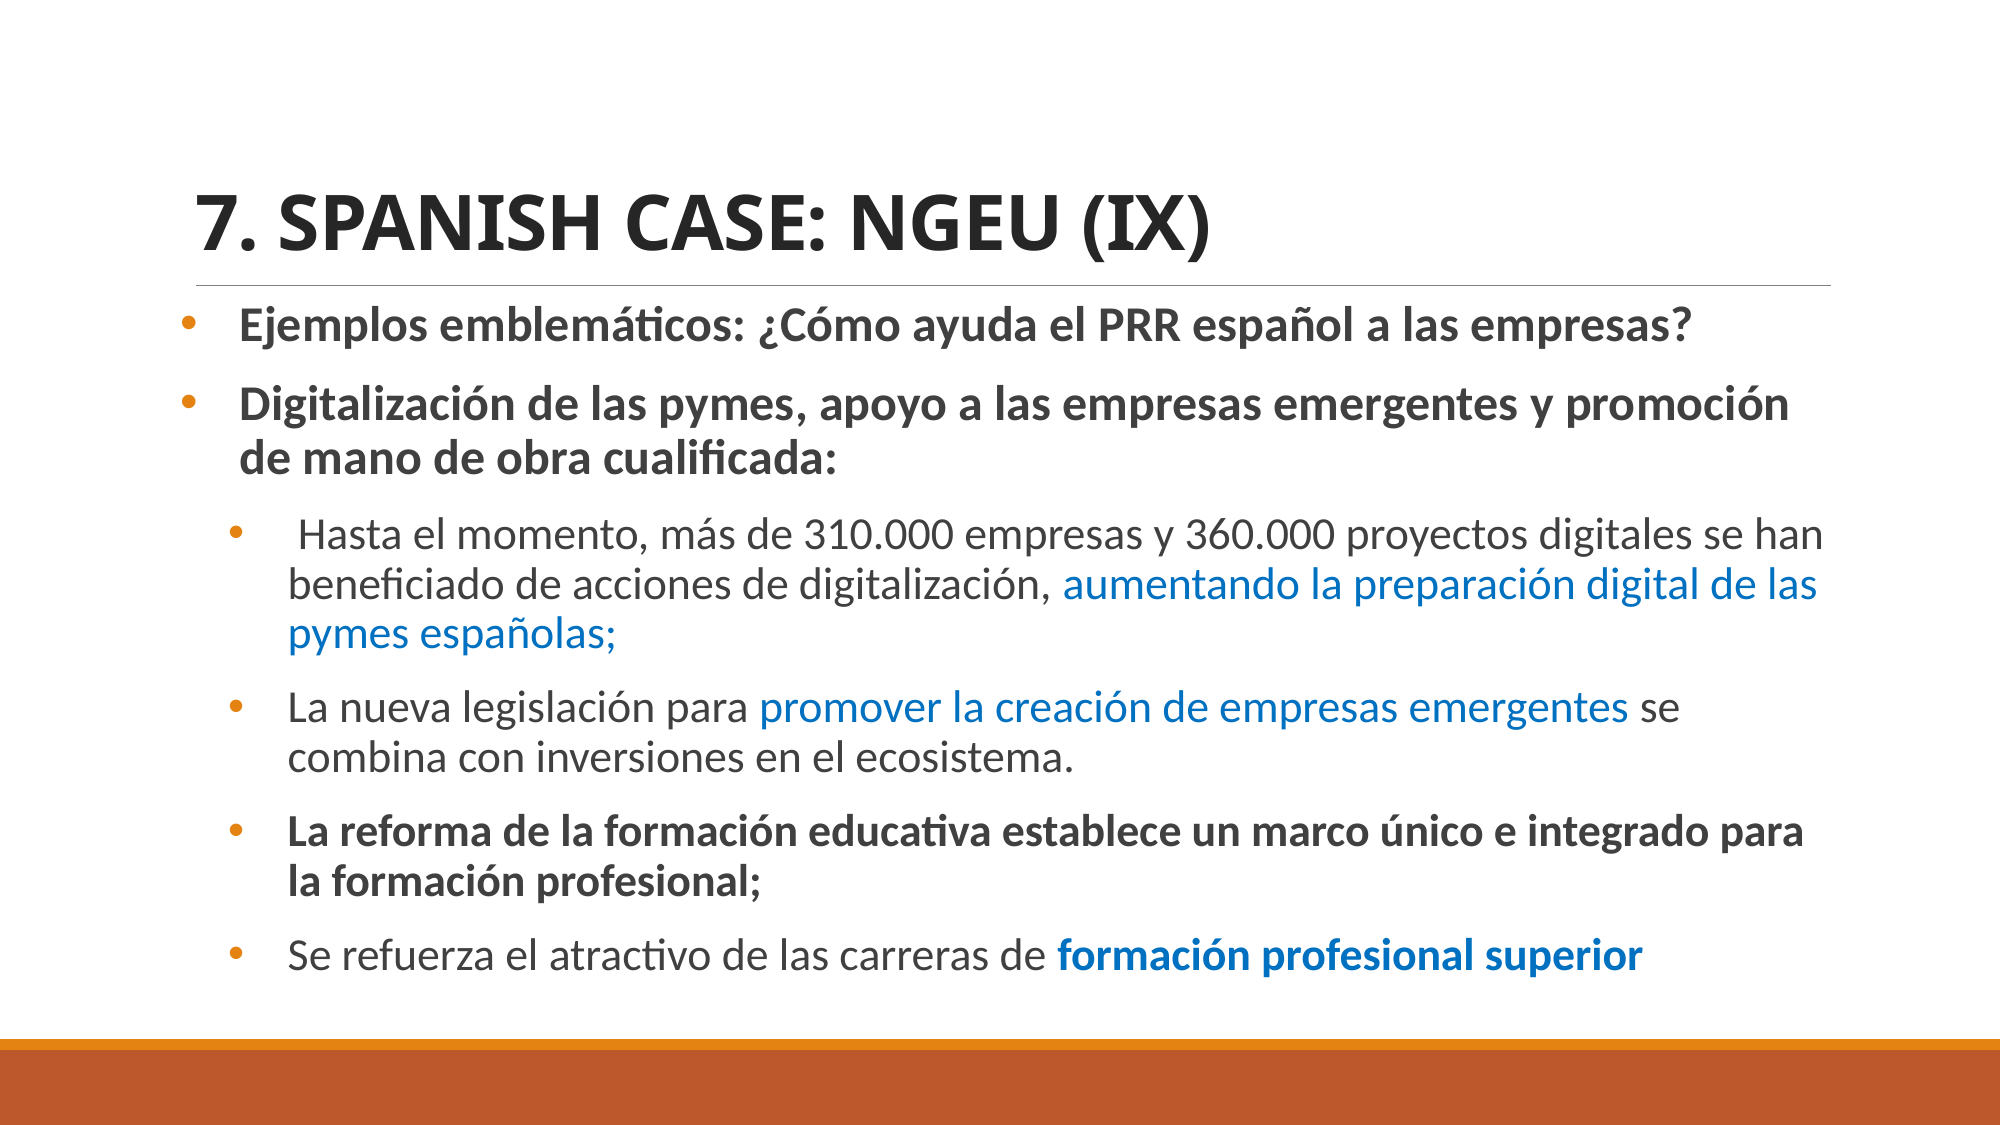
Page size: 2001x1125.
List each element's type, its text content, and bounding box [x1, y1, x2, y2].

text_box Ejemplos emblemáticos: ¿Cómo ayuda el PRR español a las empresas? Digitalización de las pymes, apoyo a las empresas emergentes y promoción de mano de obra cualificada: Hasta el momento, más de 310.000 empresas y 360.000 proyectos digitales se han beneficiado de acciones de digitalización, aumentando la preparación digital de las pymes españolas; La nueva legislación para promover la creación de empresas emergentes se combina con inversiones en el ecosistema. La reforma de la formación educativa establece un marco único e integrado para la formación profesional; Se refuerza el atractivo de las carreras de formación profesional superior [180, 290, 1831, 1035]
text_box 7. SPANISH CASE: NGEU (IX) [180, 157, 1840, 274]
